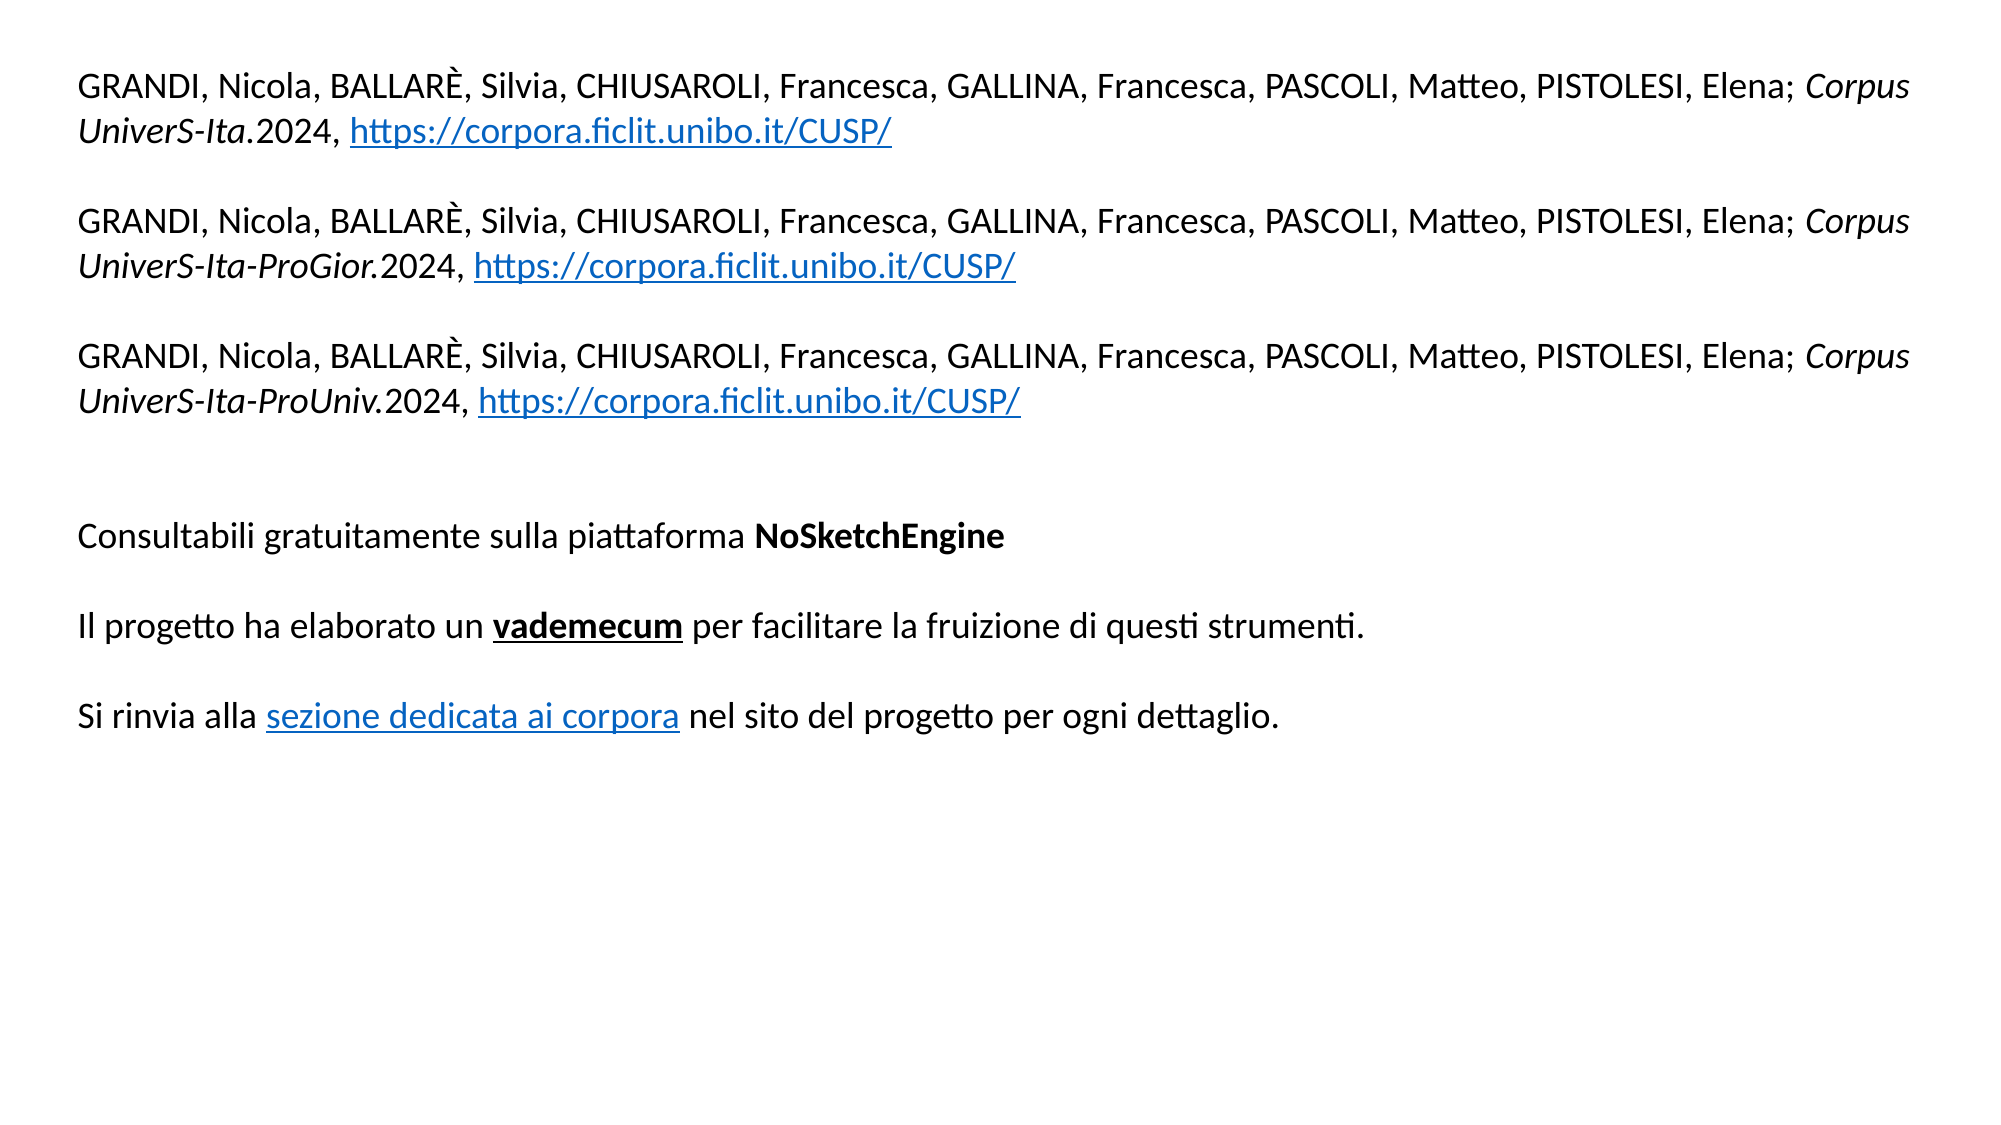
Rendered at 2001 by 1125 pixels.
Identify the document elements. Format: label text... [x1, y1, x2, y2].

text_box GRANDI, Nicola, BALLARÈ, Silvia, CHIUSAROLI, Francesca, GALLINA, Francesca, PASCOLI, Matteo, PISTOLESI, Elena; Corpus UniverS-Ita.2024, https://corpora.ficlit.unibo.it/CUSP/ GRANDI, Nicola, BALLARÈ, Silvia, CHIUSAROLI, Francesca, GALLINA, Francesca, PASCOLI, Matteo, PISTOLESI, Elena; Corpus UniverS-Ita-ProGior.2024, https://corpora.ficlit.unibo.it/CUSP/ GRANDI, Nicola, BALLARÈ, Silvia, CHIUSAROLI, Francesca, GALLINA, Francesca, PASCOLI, Matteo, PISTOLESI, Elena; Corpus UniverS-Ita-ProUniv.2024, https://corpora.ficlit.unibo.it/CUSP/ Consultabili gratuitamente sulla piattaforma NoSketchEngine Il progetto ha elaborato un vademecum per facilitare la fruizione di questi strumenti. Si rinvia alla sezione dedicata ai corpora nel sito del progetto per ogni dettaglio. [62, 53, 1982, 744]
